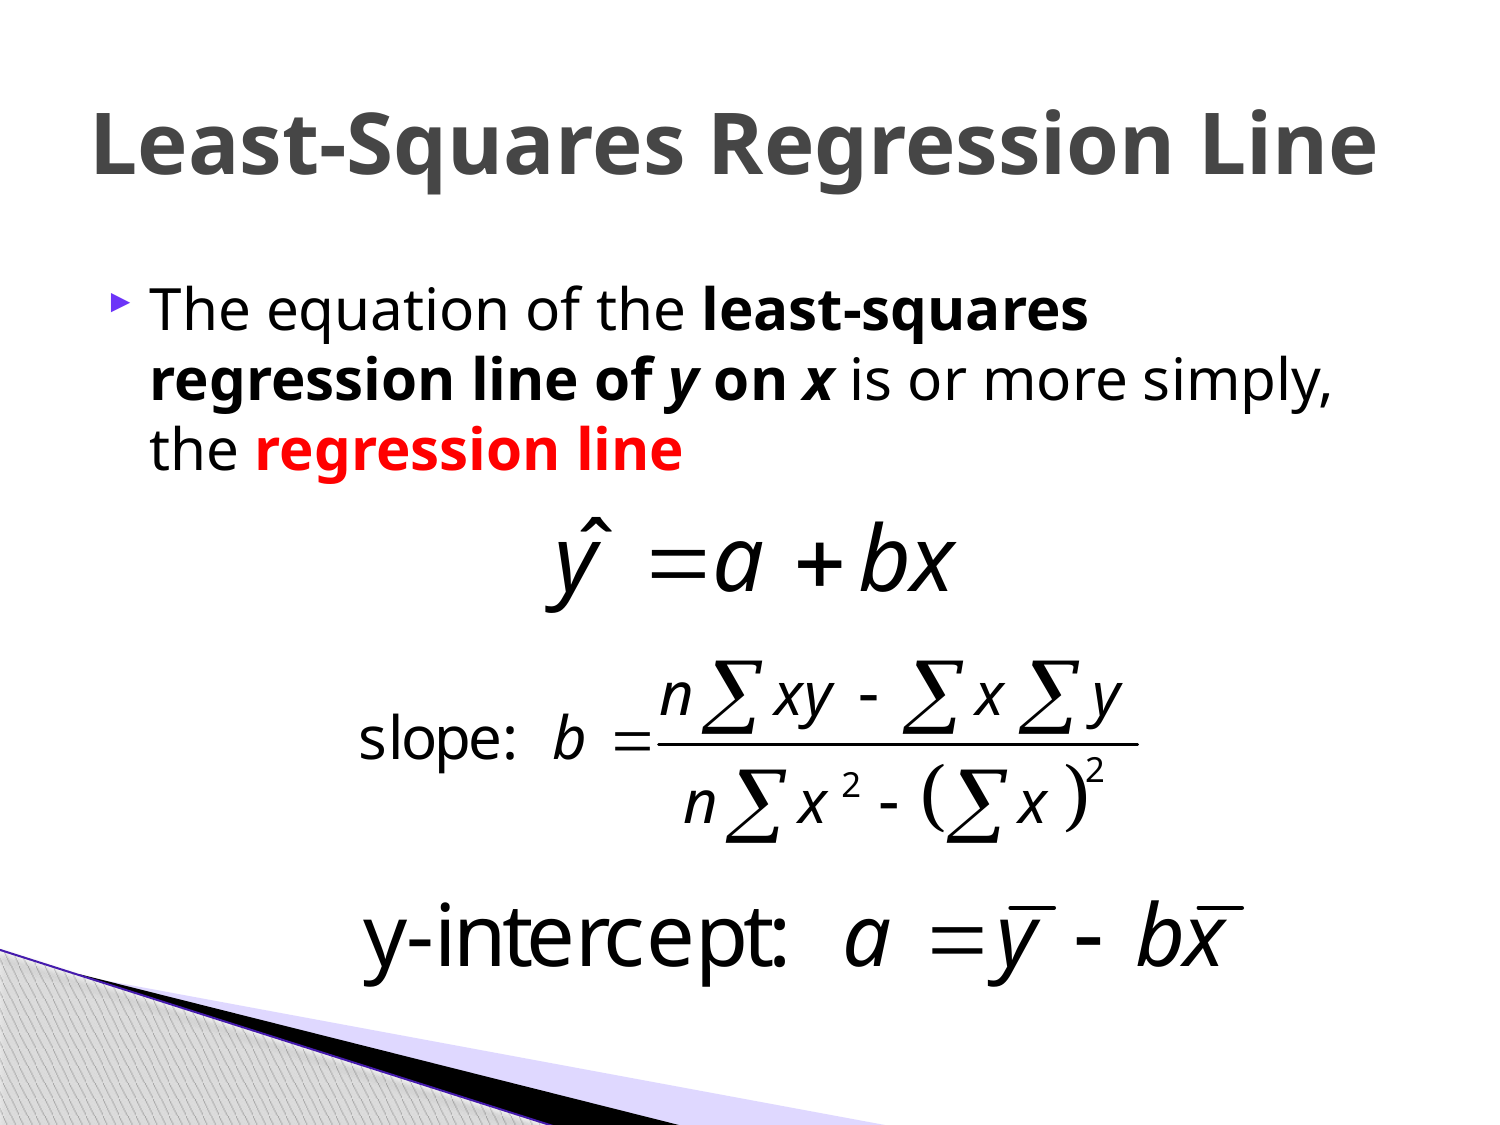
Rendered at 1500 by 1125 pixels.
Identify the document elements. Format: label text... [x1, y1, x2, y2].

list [349, 649, 1149, 865]
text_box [349, 887, 1260, 1003]
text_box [537, 499, 988, 630]
title Least-Squares Regression Line [75, 47, 1425, 235]
list The equation of the least-squares regression line of y on x is or more simply, the regression line [75, 264, 1375, 1007]
